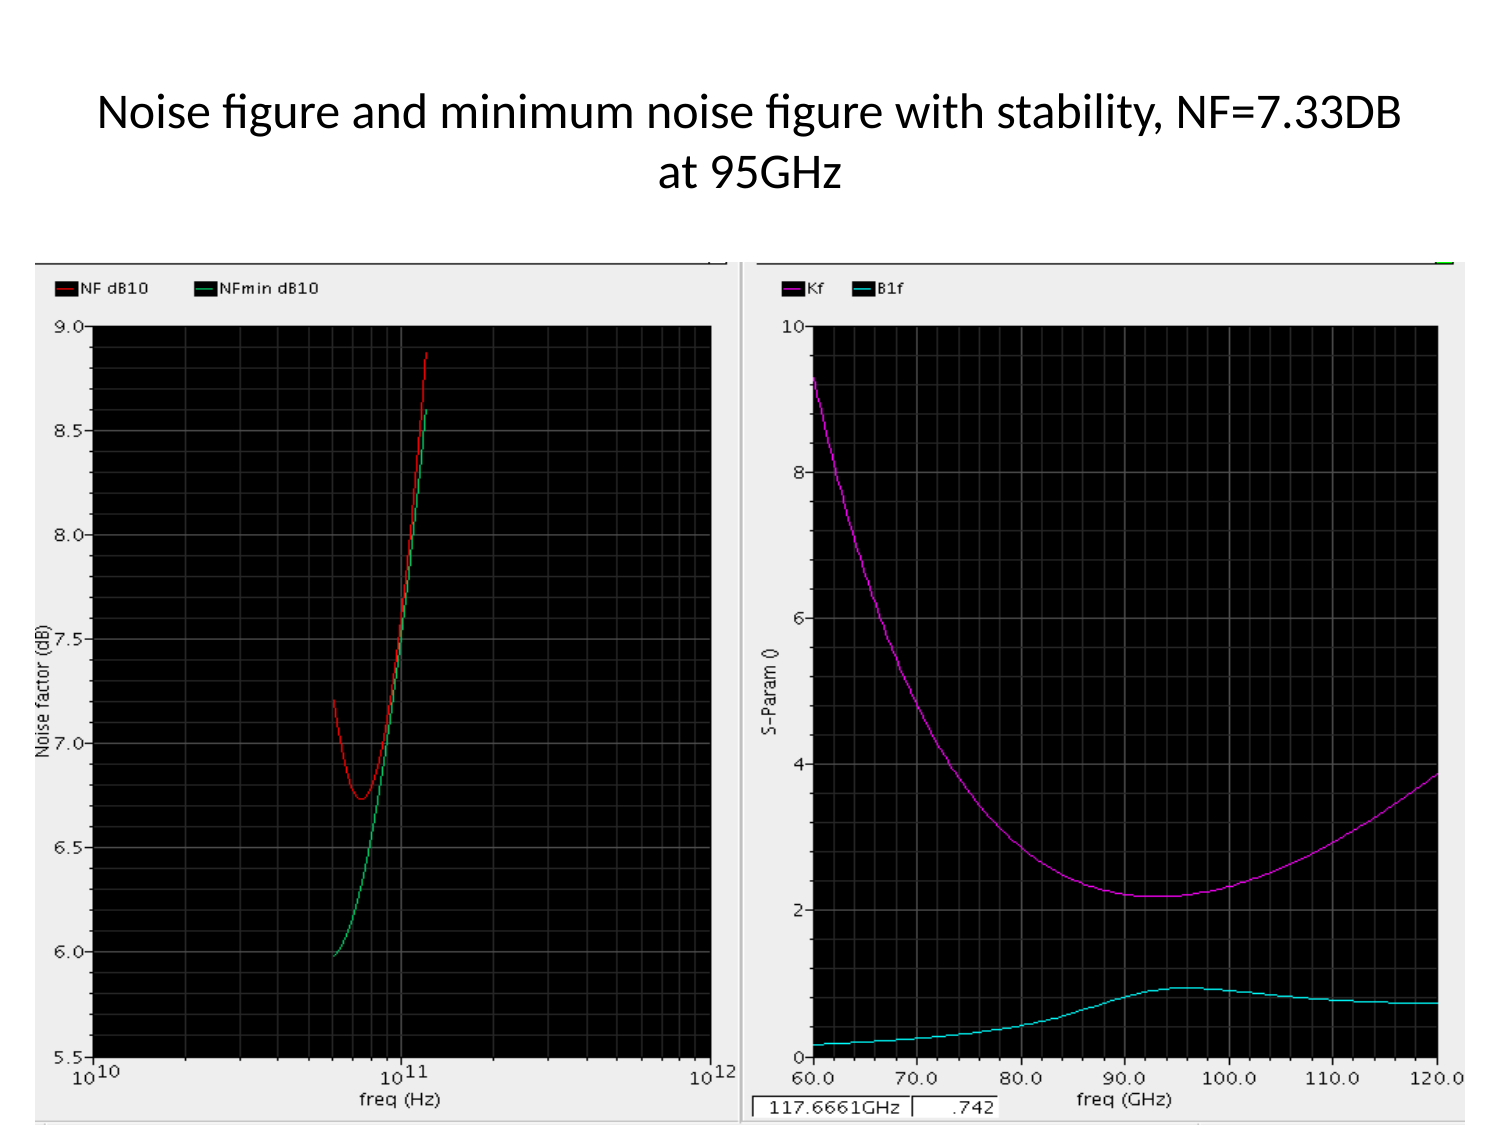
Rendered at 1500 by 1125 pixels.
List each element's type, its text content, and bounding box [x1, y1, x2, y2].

picture [34, 262, 1466, 1125]
title Noise figure and minimum noise figure with stability, NF=7.33DB at 95GHz [75, 45, 1425, 233]
